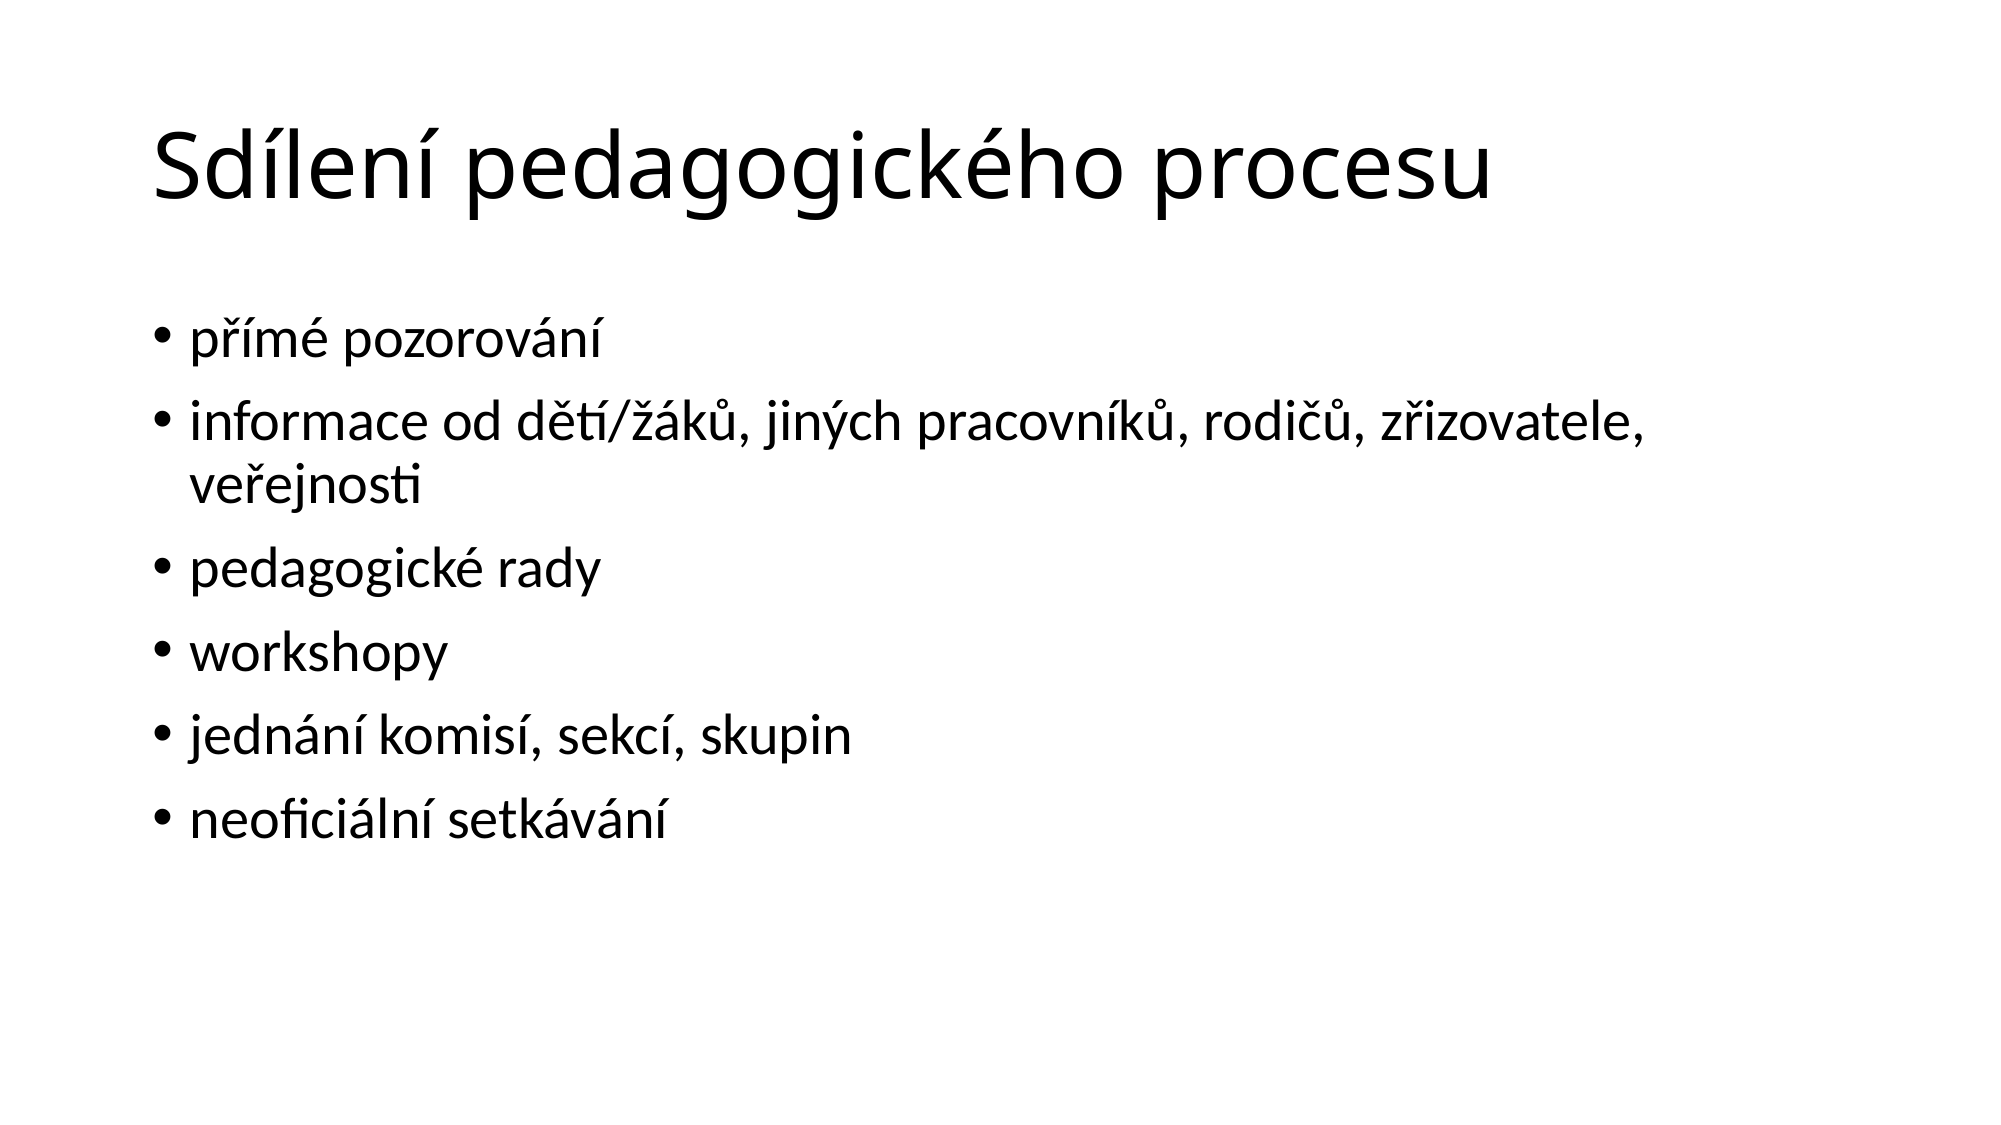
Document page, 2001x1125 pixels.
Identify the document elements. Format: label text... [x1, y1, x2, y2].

title Sdílení pedagogického procesu [137, 59, 1863, 278]
list přímé pozorování informace od dětí/žáků, jiných pracovníků, rodičů, zřizovatele, veřejnosti pedagogické rady workshopy jednání komisí, sekcí, skupin neoficiální setkávání [137, 299, 1863, 1014]
